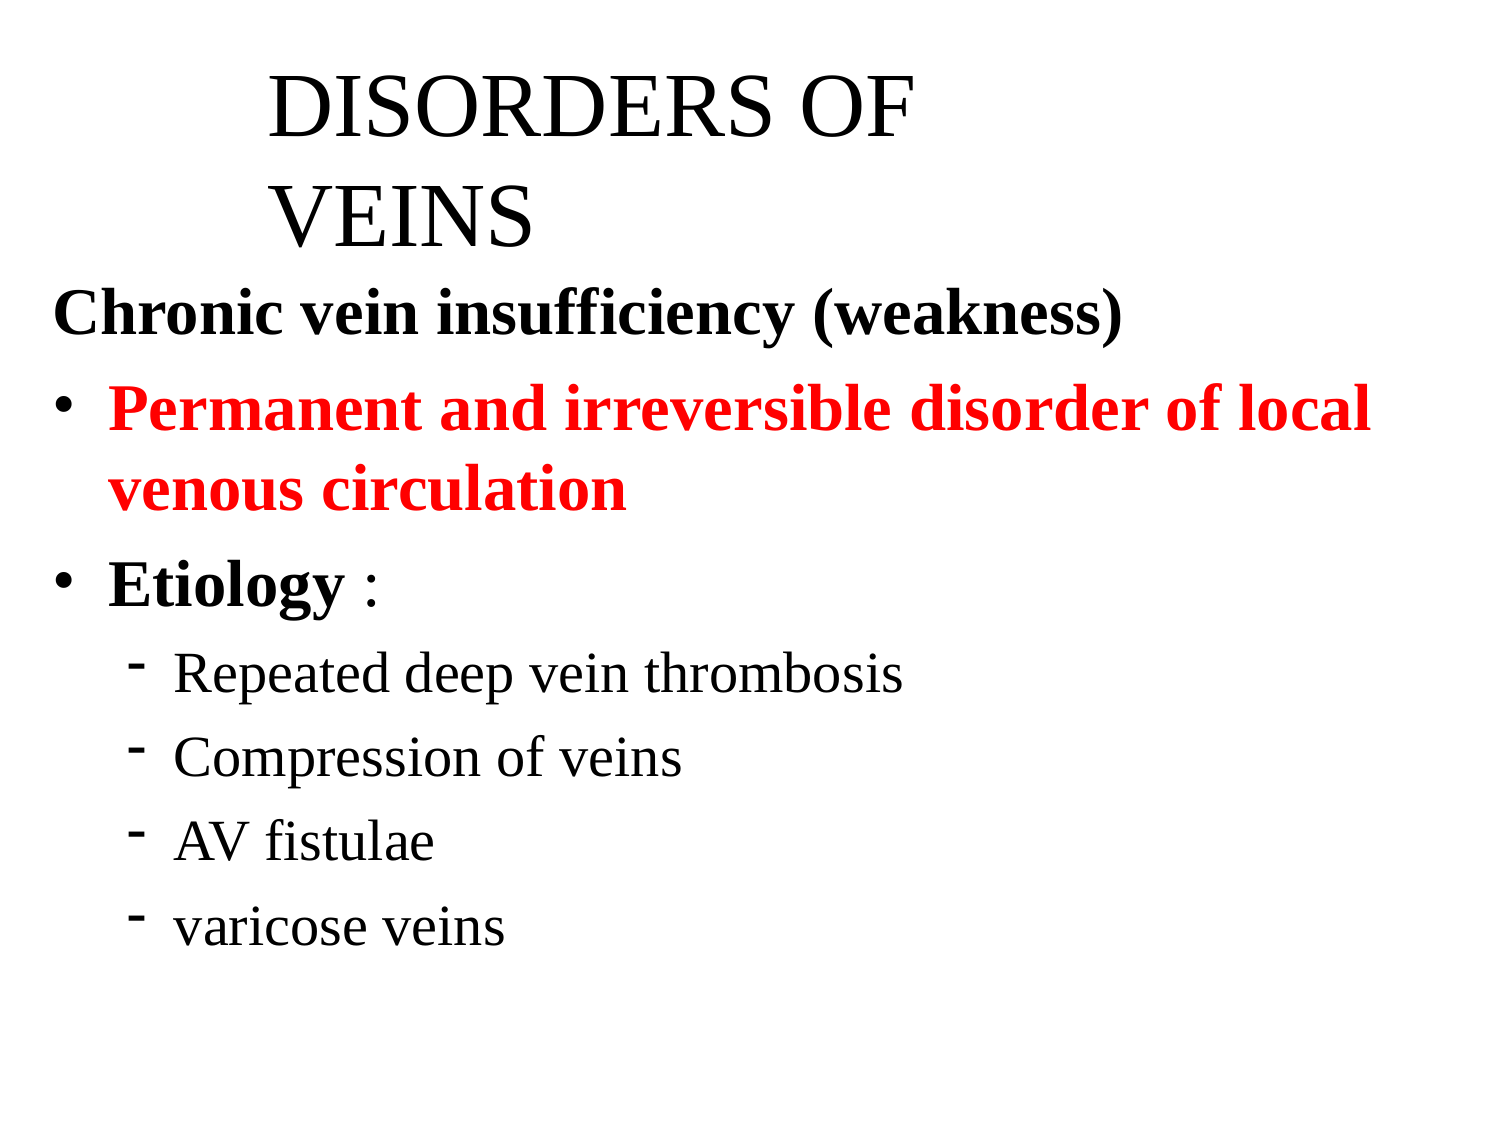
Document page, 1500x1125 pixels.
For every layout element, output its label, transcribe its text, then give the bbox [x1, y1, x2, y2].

text_box Chronic vein insufficiency (weakness) Permanent and irreversible disorder of local venous circulation Etiology : Repeated deep vein thrombosis Compression of veins AV fistulae varicose veins [49, 249, 1413, 957]
title DISORDERS OF VEINS [249, 62, 1176, 253]
